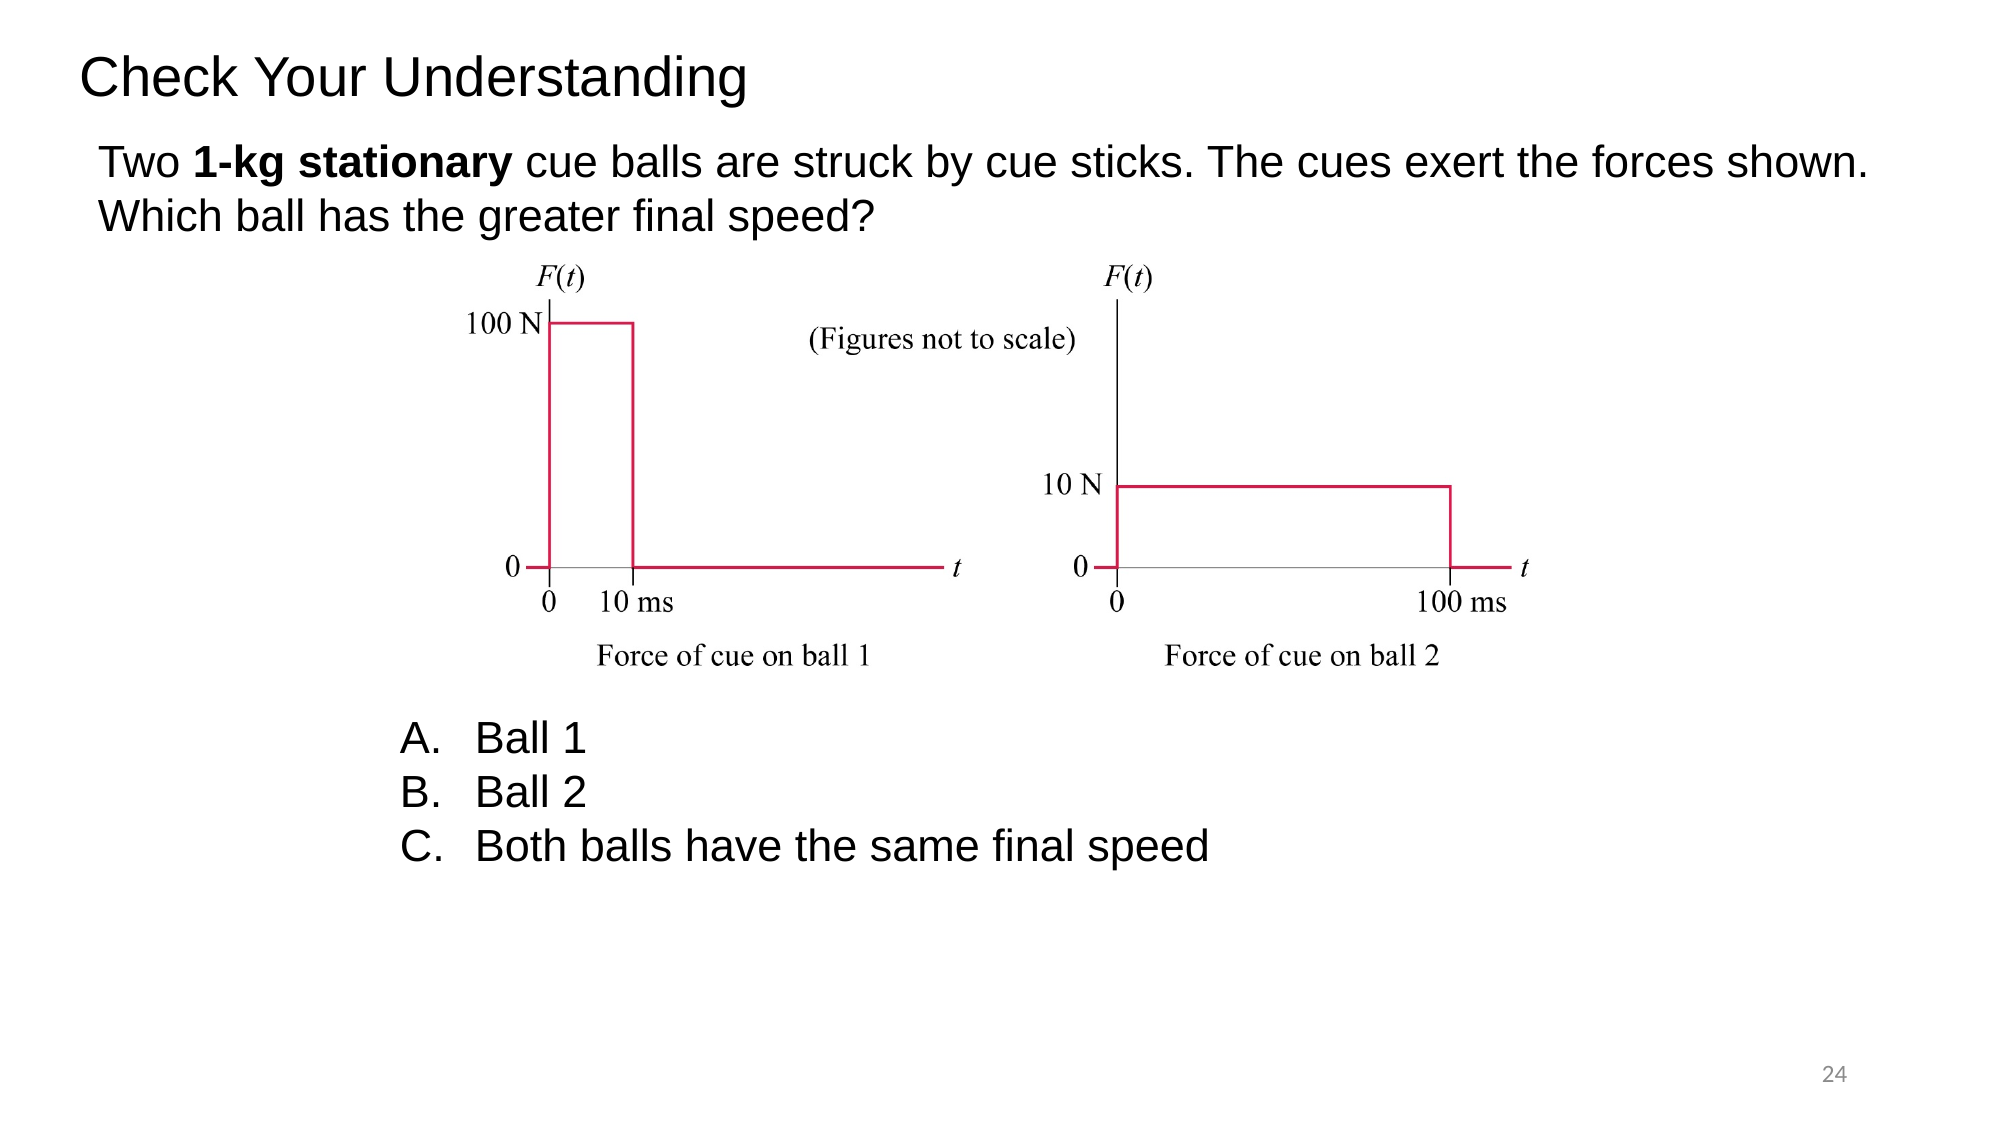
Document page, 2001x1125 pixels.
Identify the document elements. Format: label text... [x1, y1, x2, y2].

picture [463, 258, 1537, 671]
text_box Ball 1 Ball 2 Both balls have the same final speed [399, 708, 1432, 788]
text_box Two 1-kg stationary cue balls are struck by cue sticks. The cues exert the forces shown. Which ball has the greater final speed? [97, 132, 1927, 347]
slide_number 24 [1412, 1042, 1863, 1103]
text_box Check Your Understanding [79, 40, 1076, 117]
